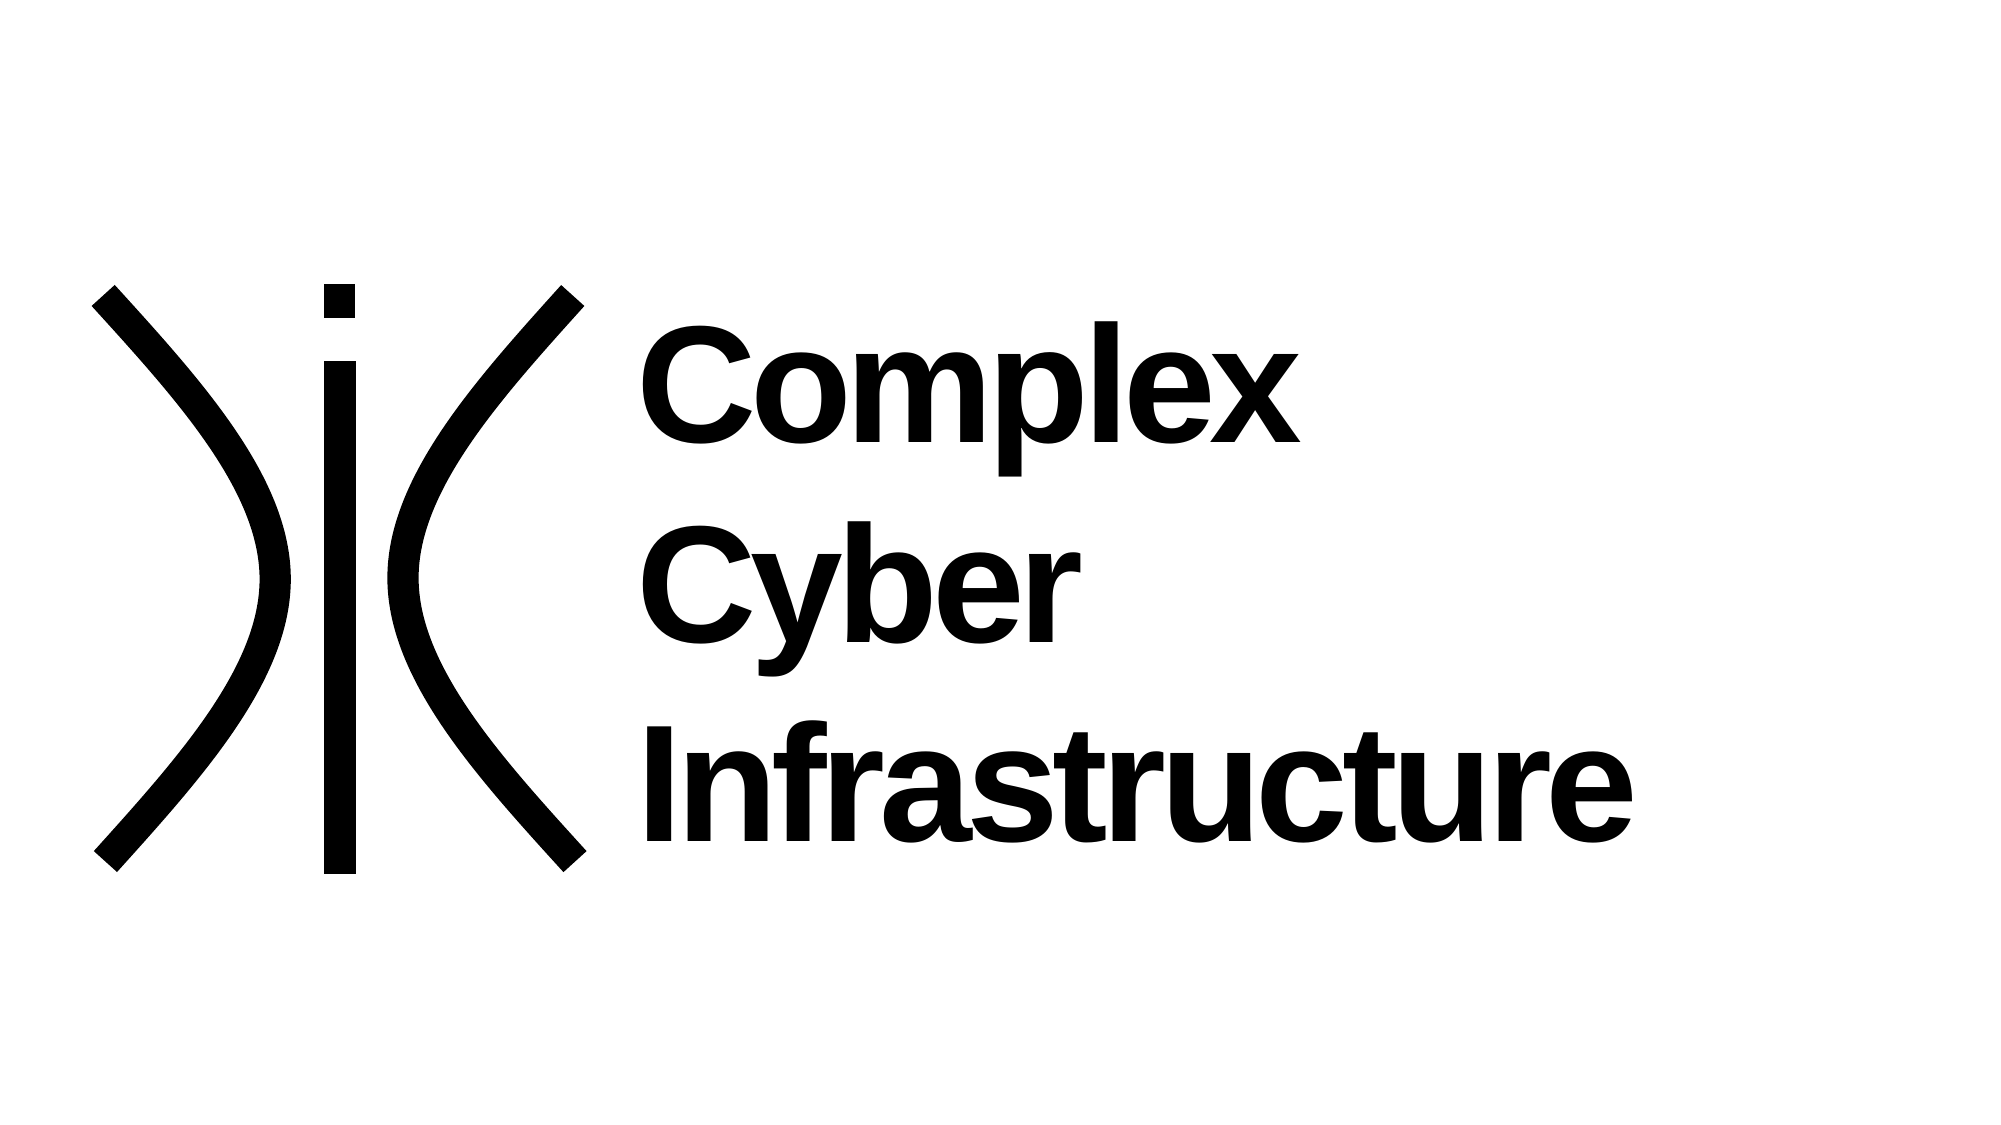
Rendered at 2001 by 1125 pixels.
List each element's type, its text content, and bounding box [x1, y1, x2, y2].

text_box Complex Cyber Infrastructure [621, 267, 1654, 883]
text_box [103, 283, 575, 875]
